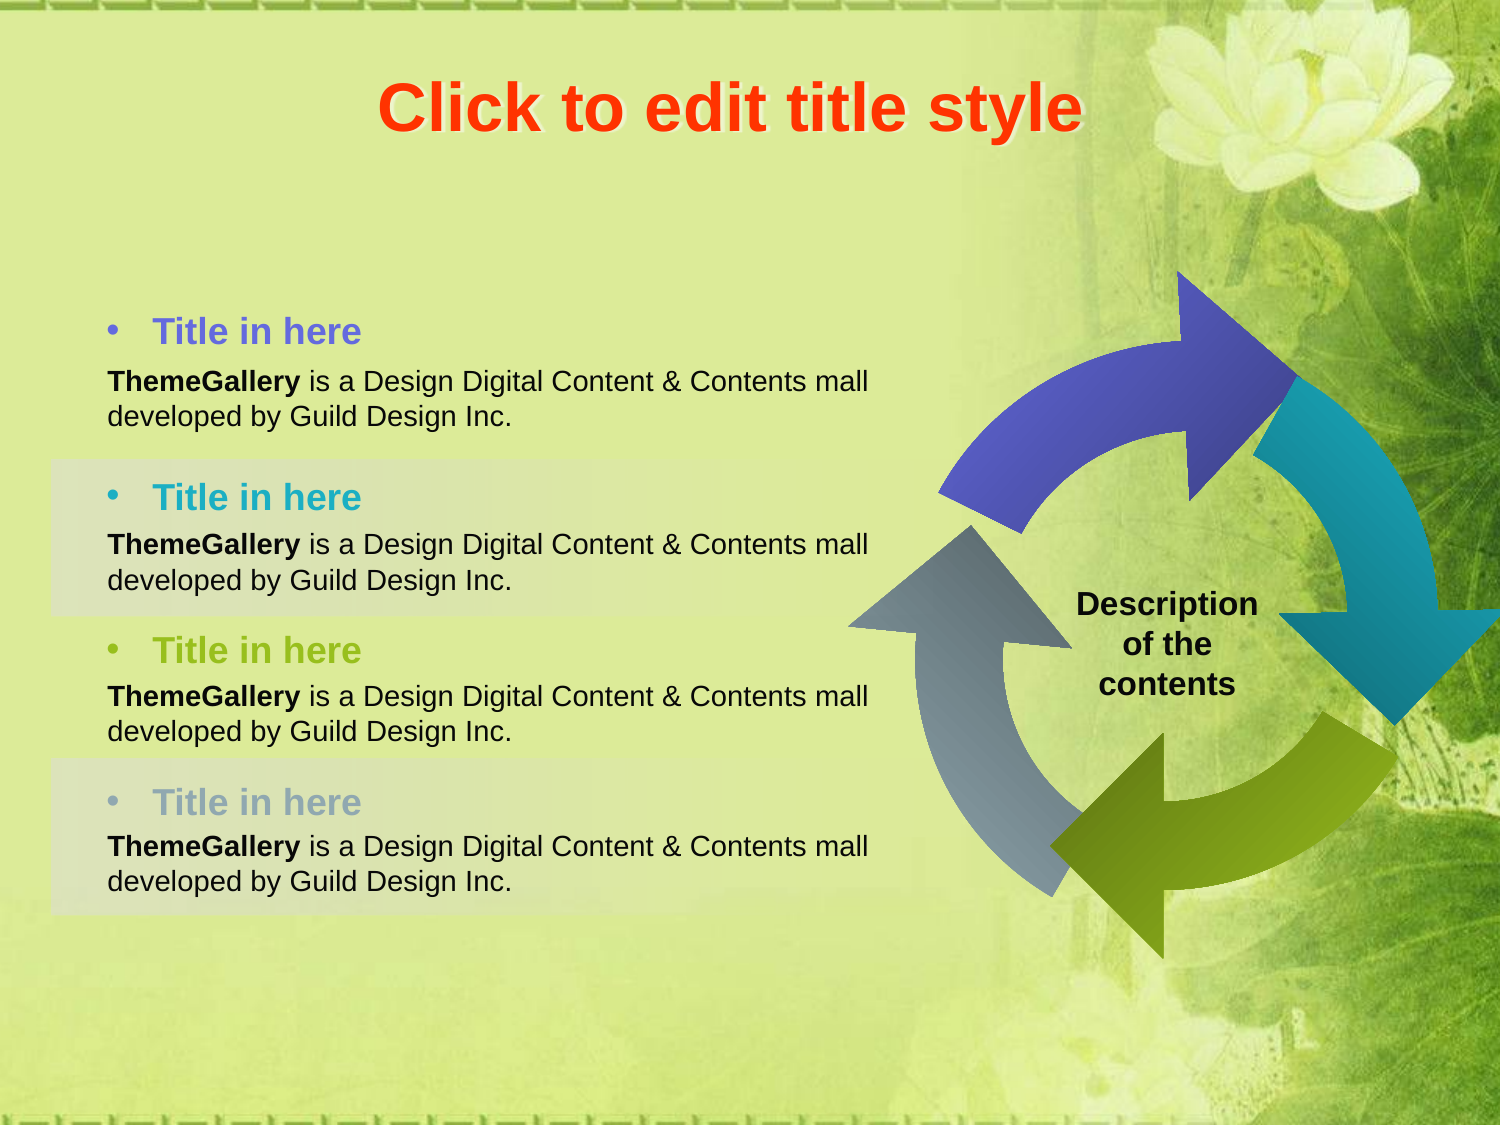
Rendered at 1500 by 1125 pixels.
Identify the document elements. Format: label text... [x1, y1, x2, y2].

text_box [1050, 711, 1399, 959]
text_box ThemeGallery is a Design Digital Content & Contents mall developed by Guild Design Inc. [92, 355, 887, 440]
text_box Title in here [91, 626, 717, 679]
picture [0, 0, 1500, 1125]
text_box Description of the contents [1046, 574, 1289, 710]
text_box [1253, 376, 1500, 726]
text_box [848, 571, 1083, 897]
text_box ThemeGallery is a Design Digital Content & Contents mall developed by Guild Design Inc. [92, 670, 887, 755]
text_box [961, 271, 1301, 534]
title Click to edit title style [137, 57, 1325, 150]
text_box Title in here [91, 299, 717, 360]
